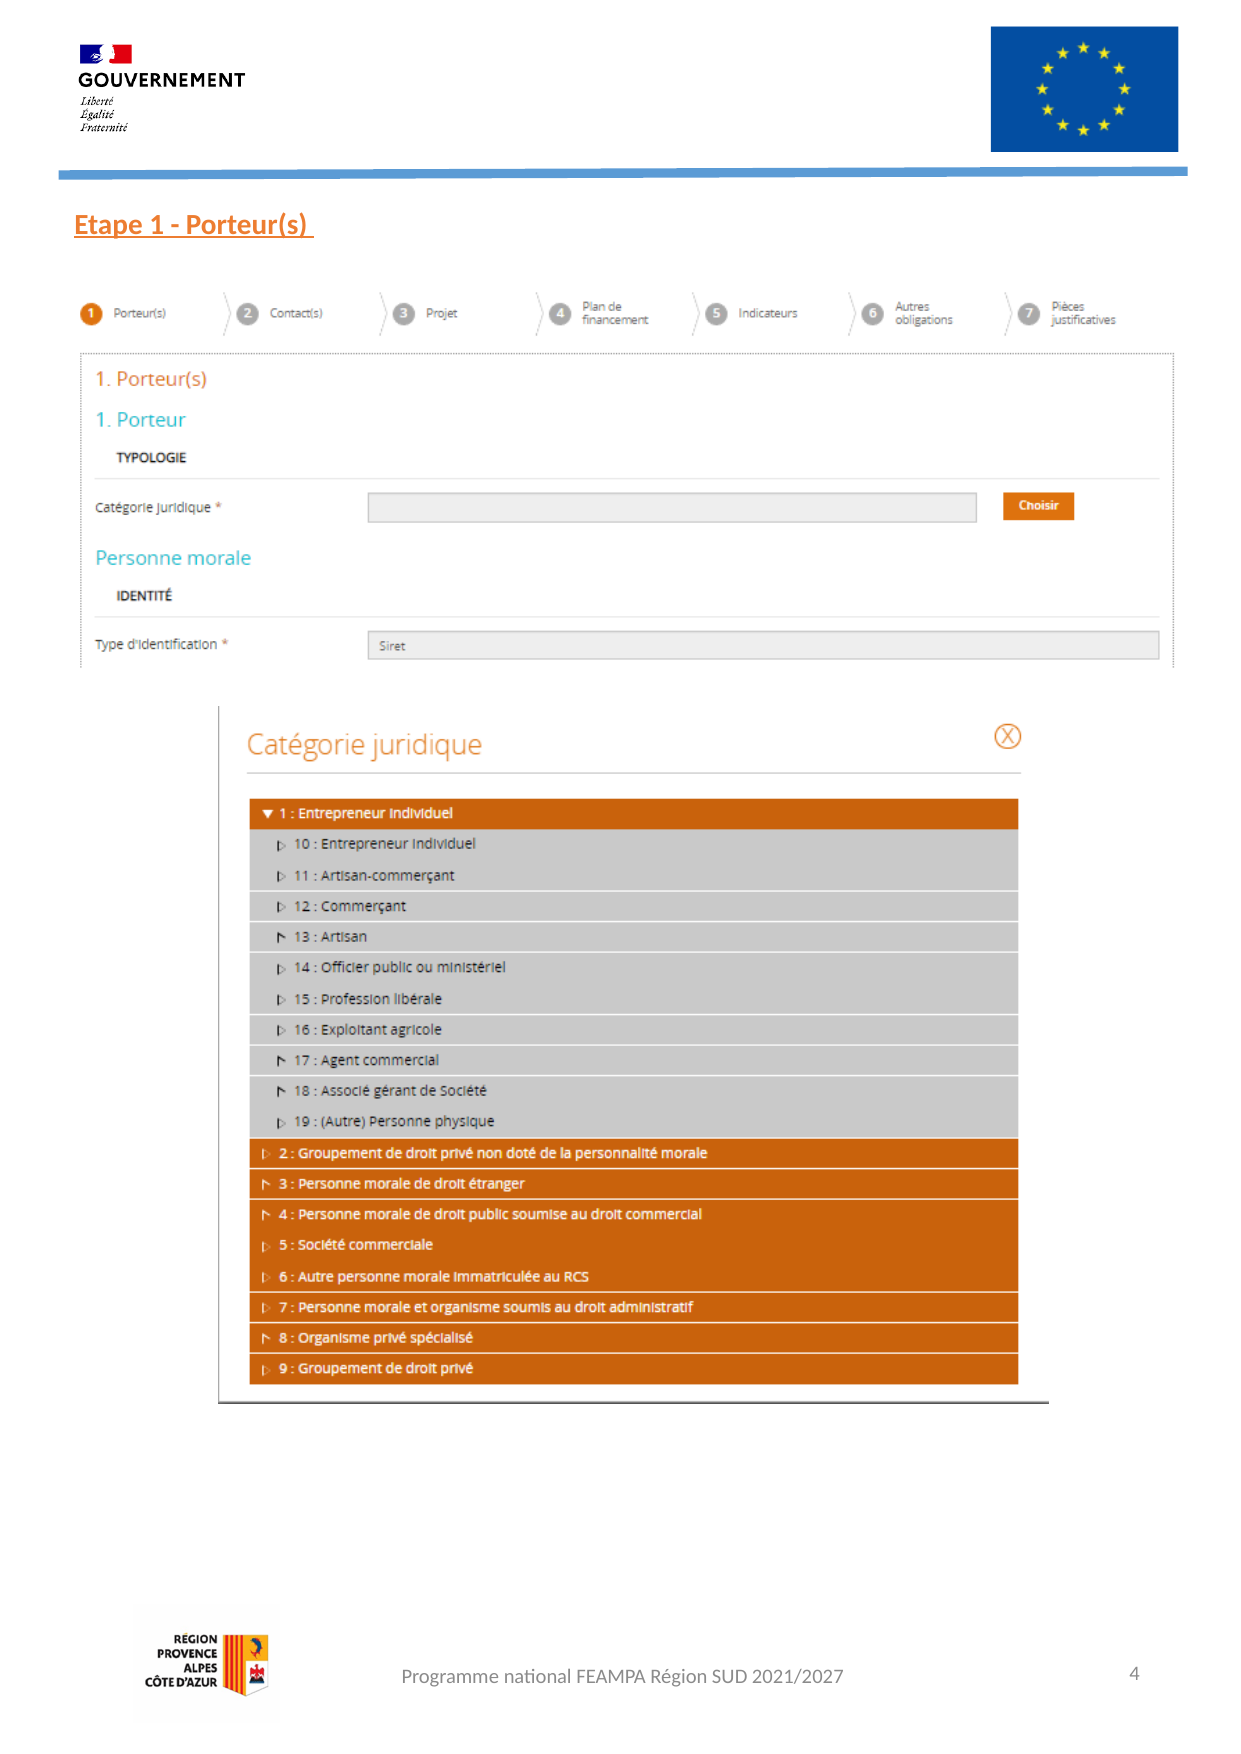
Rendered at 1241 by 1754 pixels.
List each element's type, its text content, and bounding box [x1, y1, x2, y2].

picture [218, 706, 1049, 1404]
picture [133, 1604, 280, 1723]
picture [58, 286, 1228, 669]
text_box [58, 171, 1188, 175]
picture [59, 25, 264, 150]
text_box Etape 1 - Porteur(s) [59, 197, 330, 248]
slide_number 4 [875, 1625, 1155, 1719]
picture [990, 26, 1179, 152]
footer Programme national FEAMPA Région SUD 2021/2027 [280, 1628, 983, 1723]
